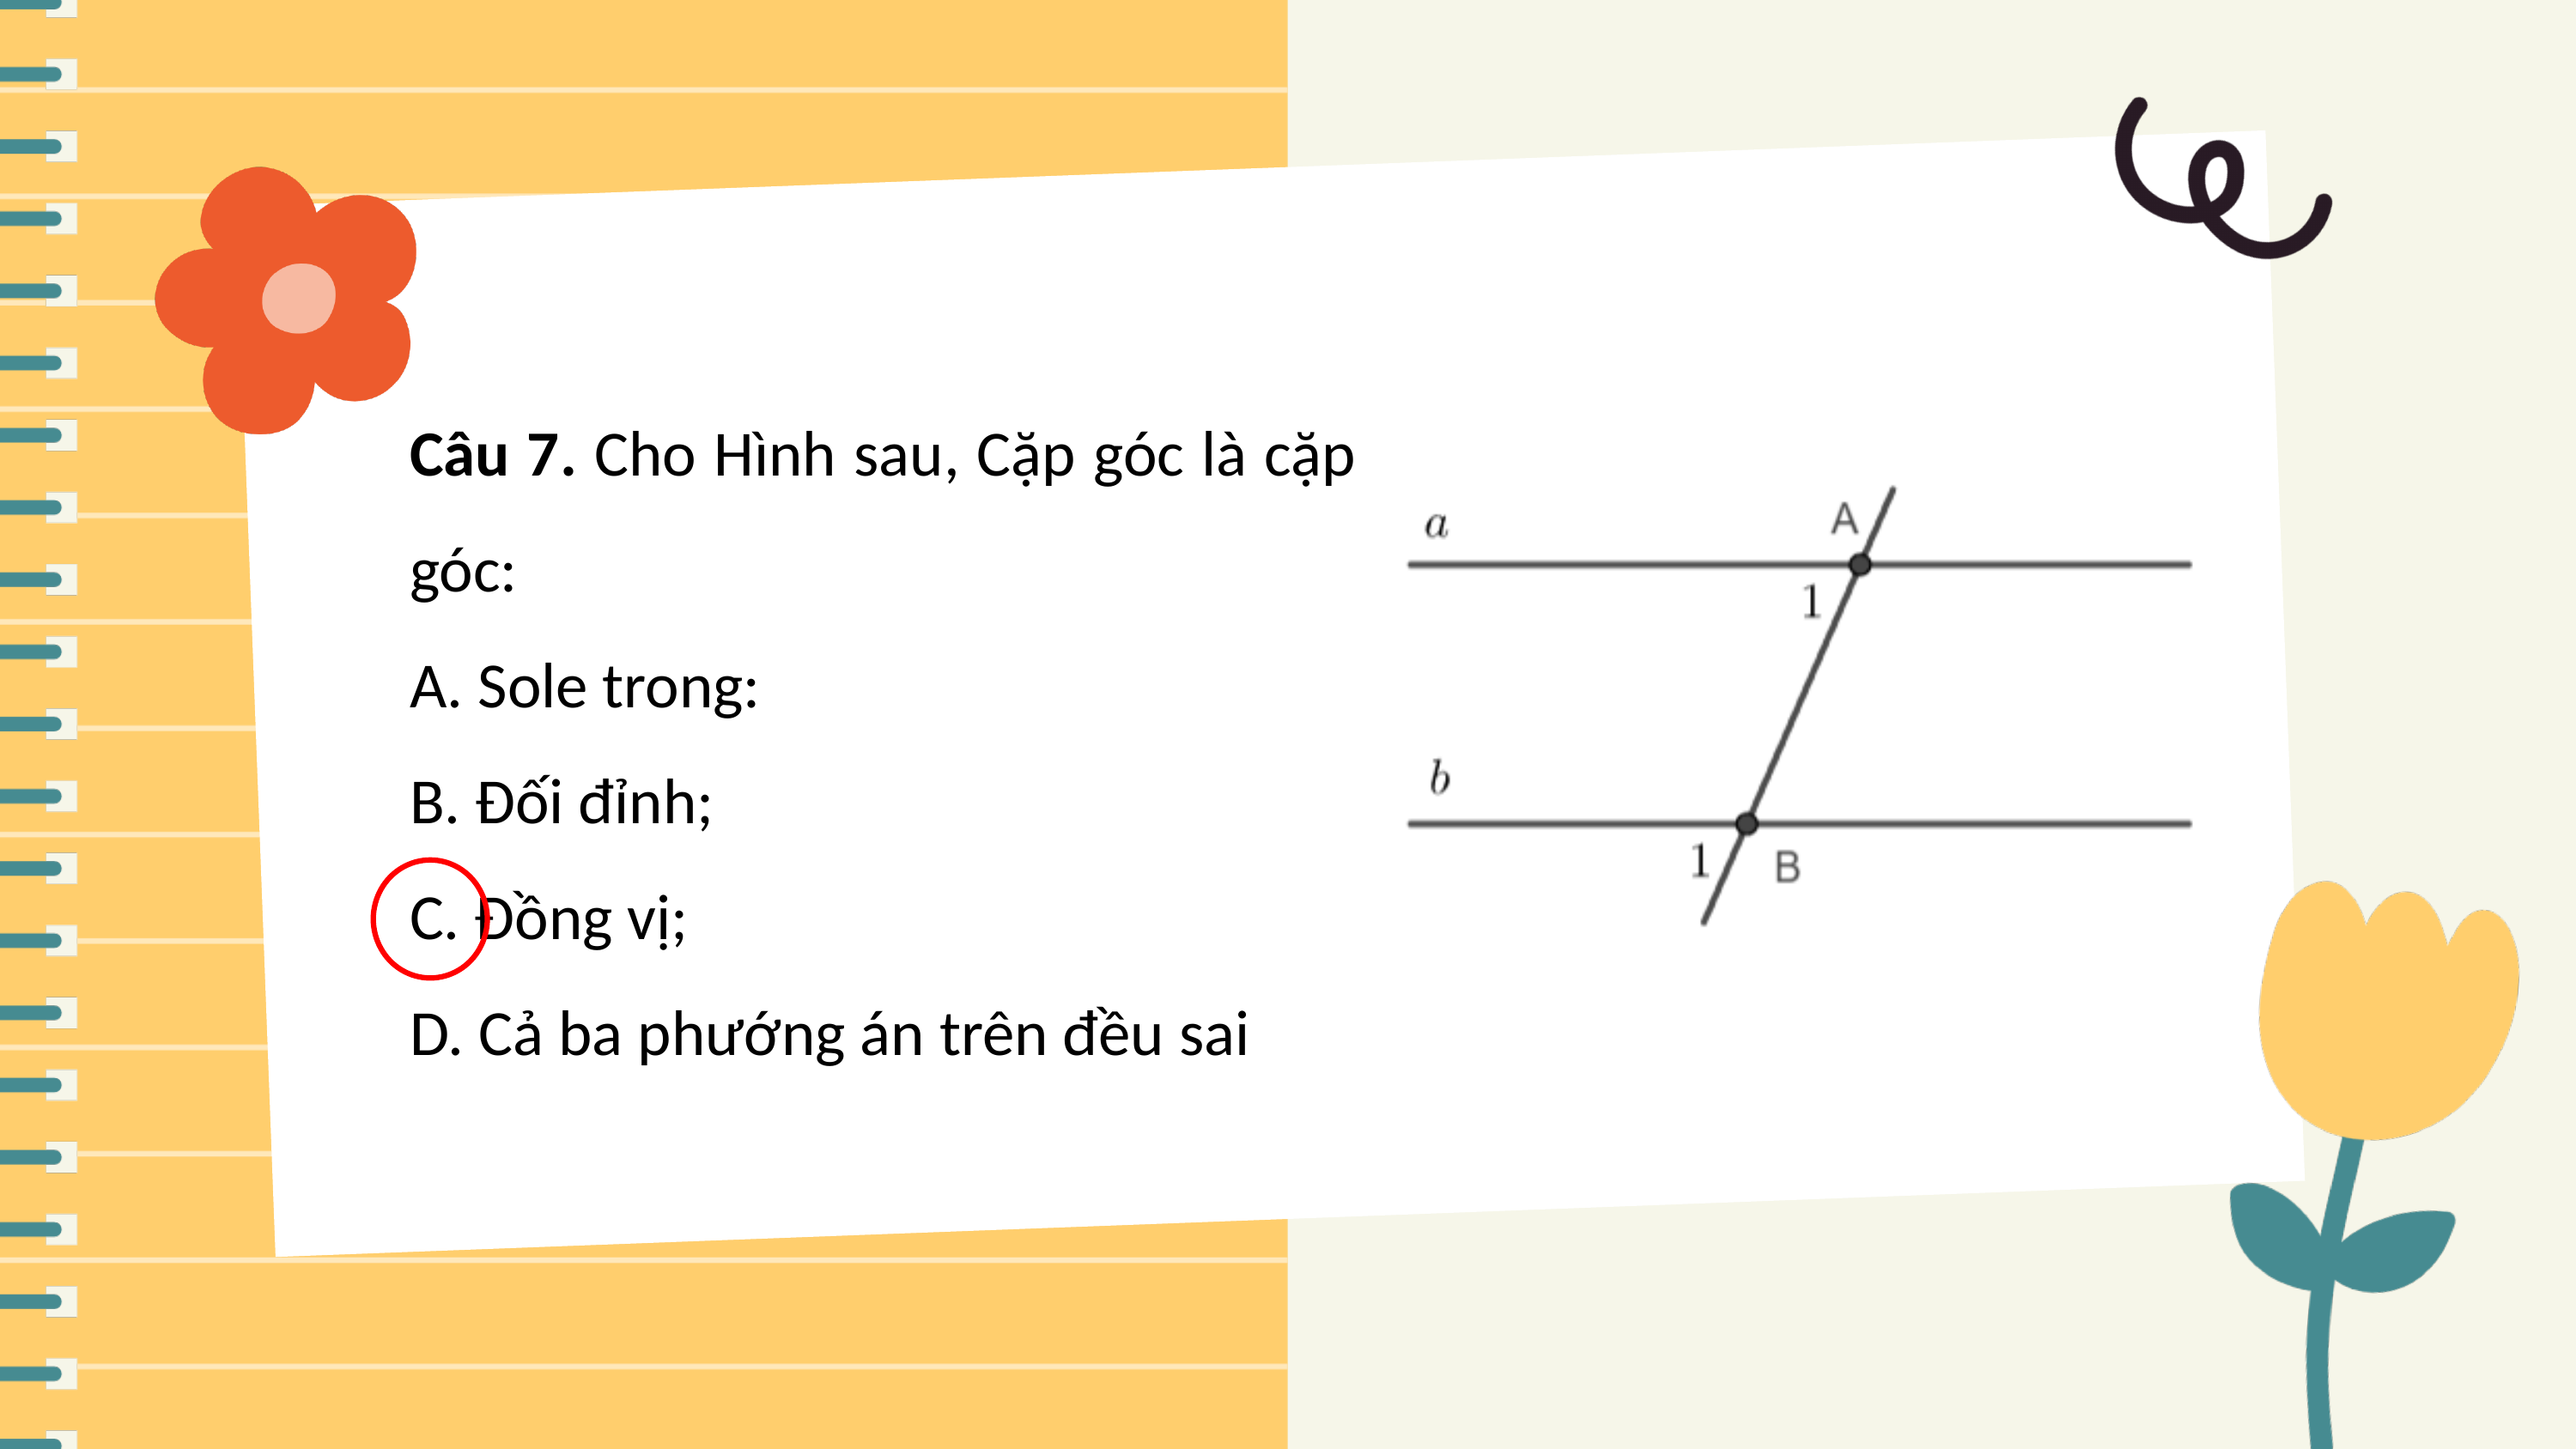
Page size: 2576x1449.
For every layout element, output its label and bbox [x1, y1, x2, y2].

text_box [254, 167, 2287, 1220]
picture [2088, 86, 2342, 297]
picture [1354, 429, 2526, 1449]
picture [0, 0, 1289, 1449]
